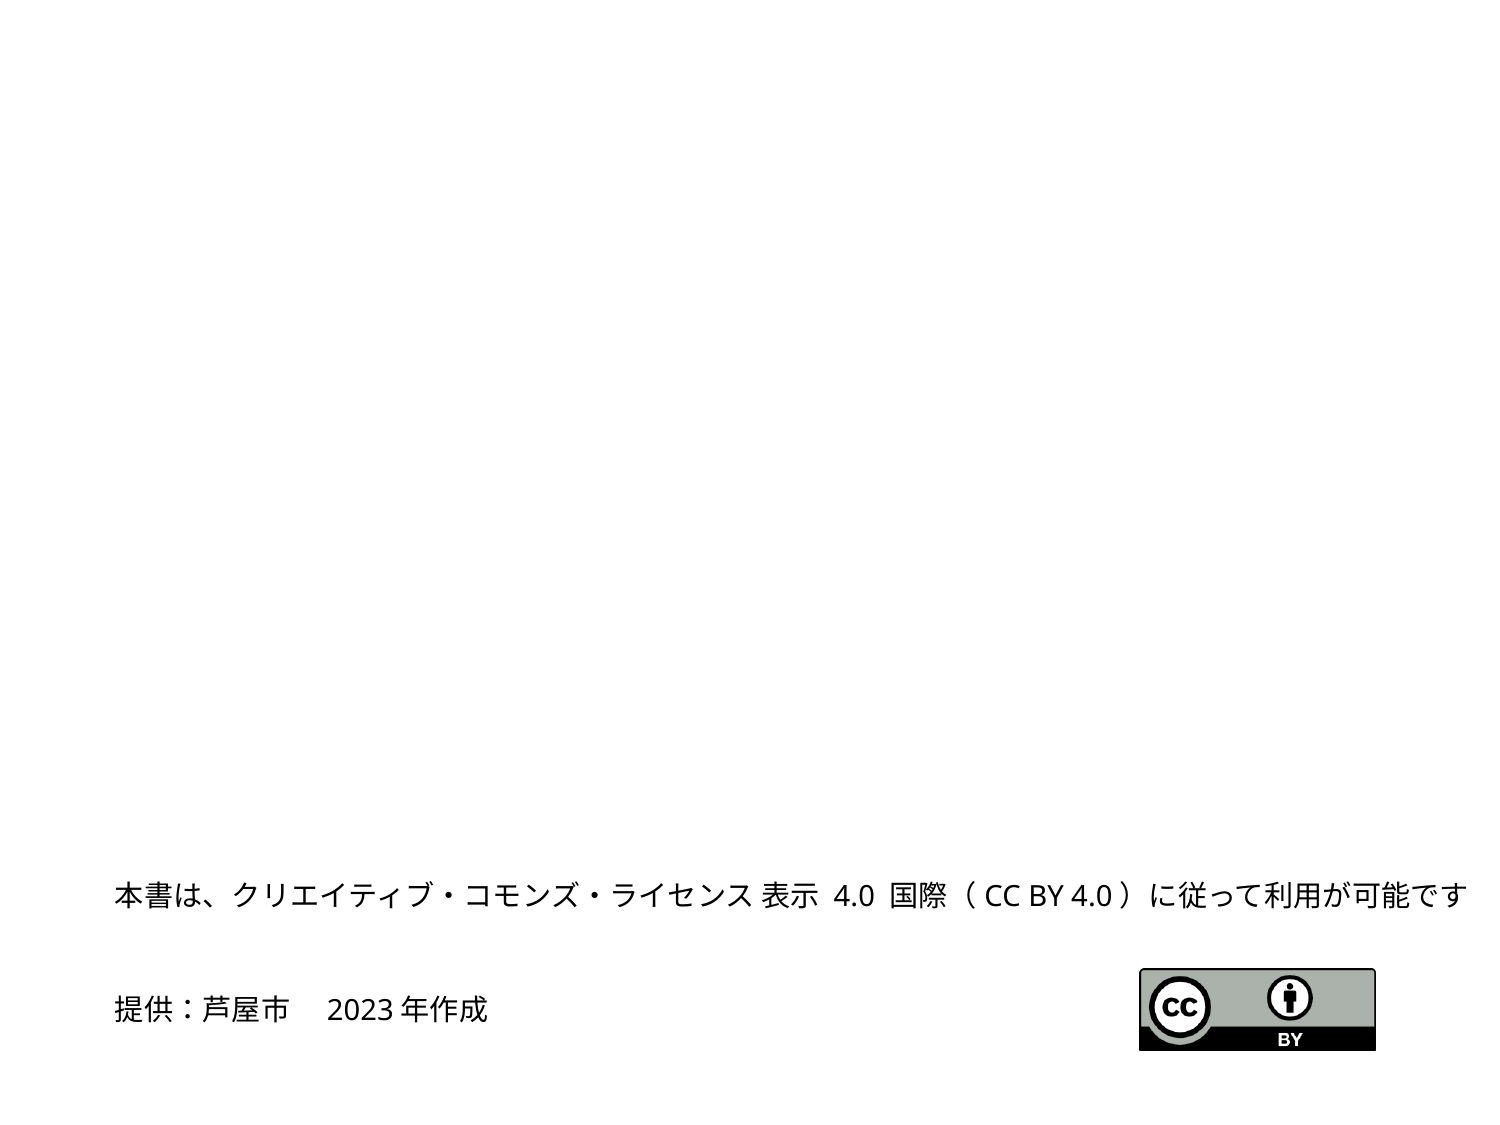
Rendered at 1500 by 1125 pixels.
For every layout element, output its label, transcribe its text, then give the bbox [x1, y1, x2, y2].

picture [1139, 968, 1376, 1051]
text_box 本書は、クリエイティブ・コモンズ・ライセンス 表示 4.0 国際（CC BY 4.0）に従って利用が可能です [100, 869, 1500, 920]
text_box 提供：芦屋市 2023年作成 [100, 984, 680, 1034]
